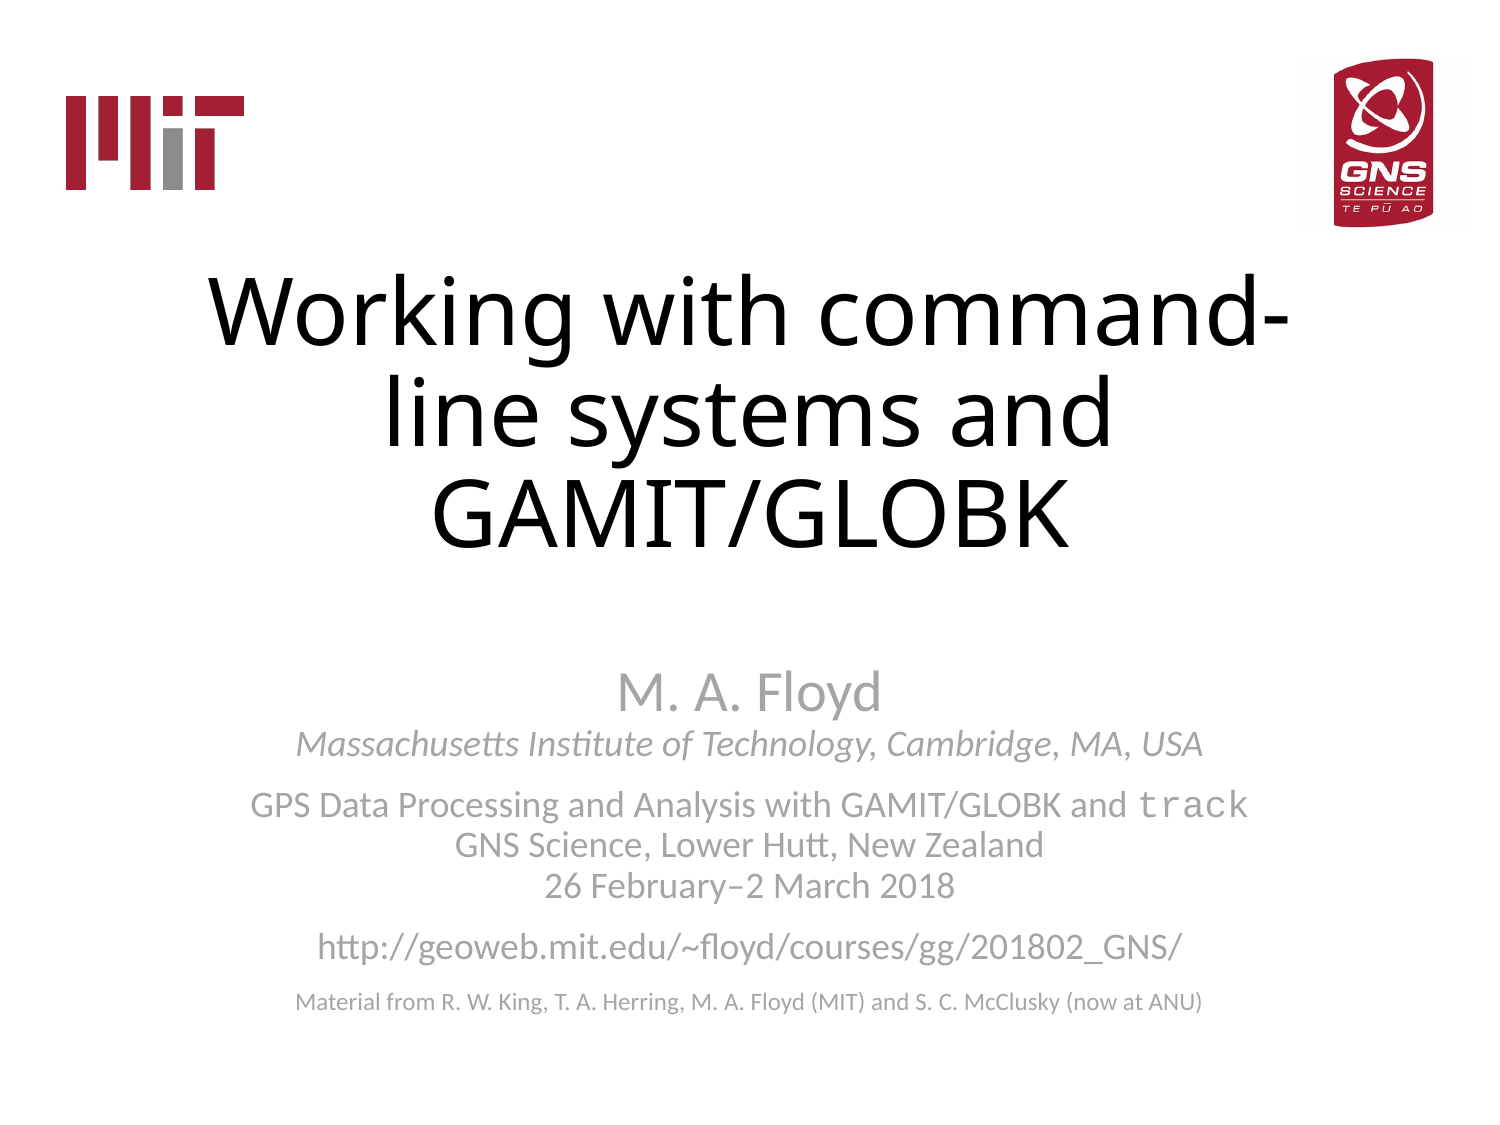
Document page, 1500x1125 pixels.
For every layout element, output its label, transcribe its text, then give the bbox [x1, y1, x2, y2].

picture [1294, 54, 1472, 232]
subtitle M. A. Floyd Massachusetts Institute of Technology, Cambridge, MA, USA GPS Data Processing and Analysis with GAMIT/GLOBK and track GNS Science, Lower Hutt, New Zealand 26 February–2 March 2018 http://geoweb.mit.edu/~floyd/courses/gg/201802_GNS/ Material from R. W. King, T. A. Herring, M. A. Floyd (MIT) and S. C. McClusky (now at ANU) [187, 653, 1313, 925]
title Working with command-line systems and GAMIT/GLOBK [187, 184, 1313, 576]
picture [66, 96, 244, 190]
